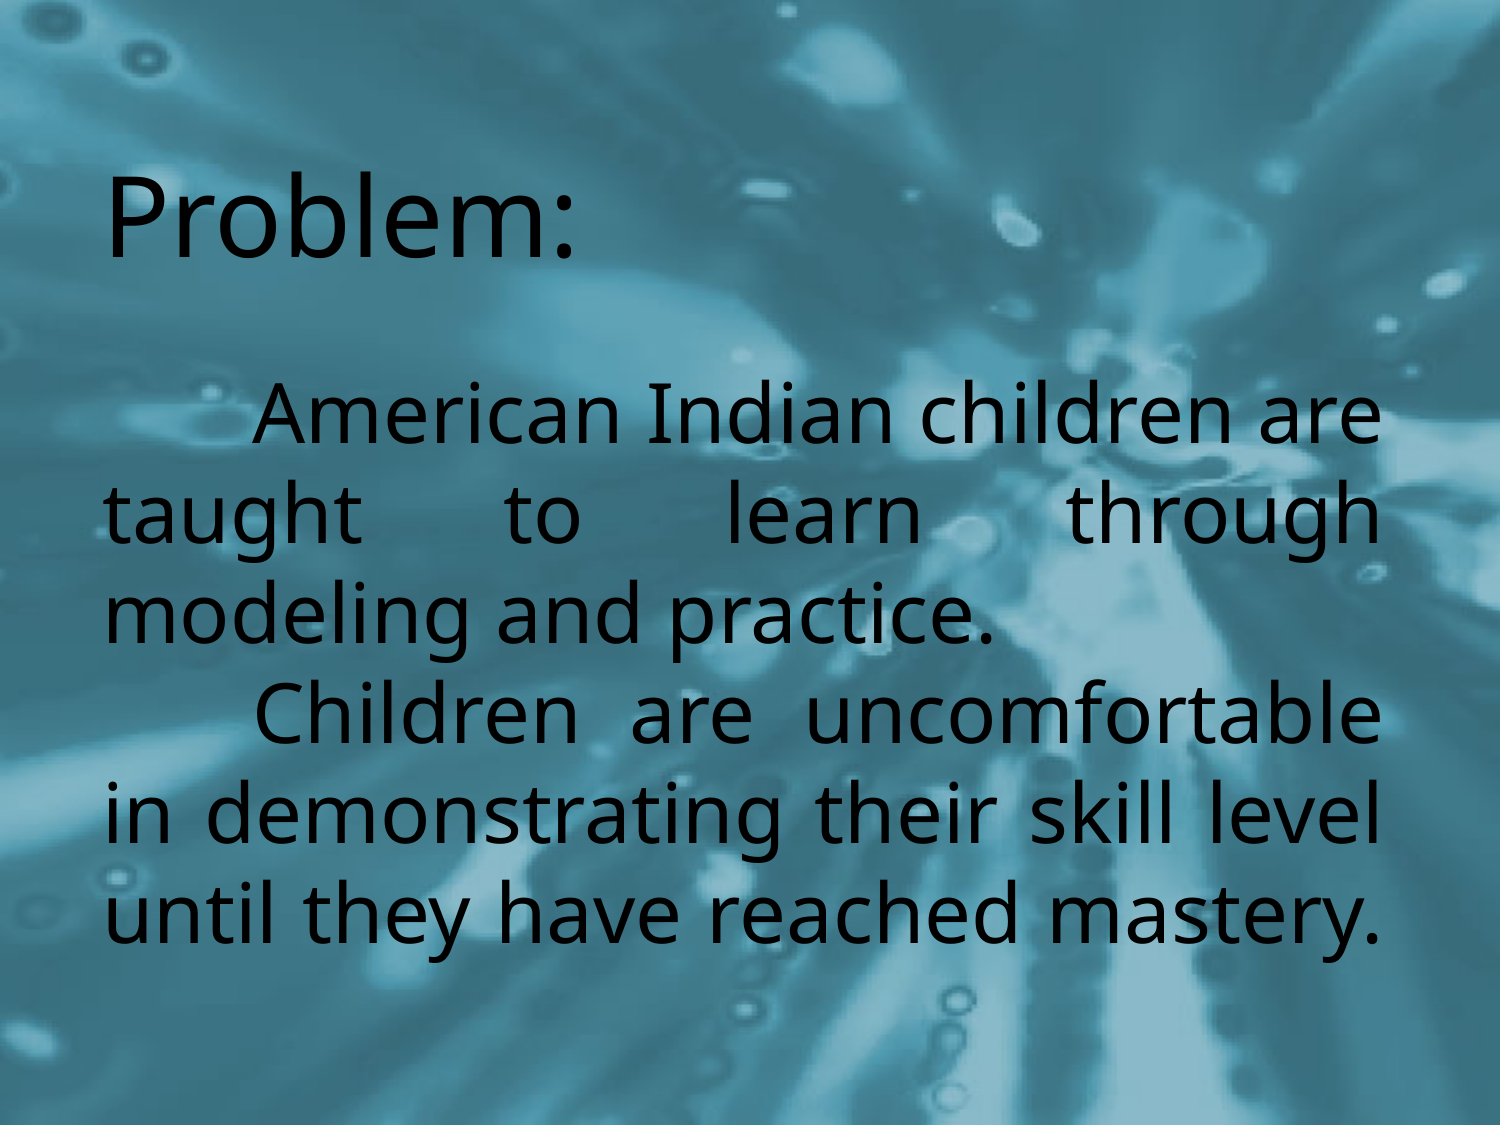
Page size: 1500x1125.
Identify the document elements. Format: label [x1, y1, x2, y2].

list [0, 0, 1500, 1125]
